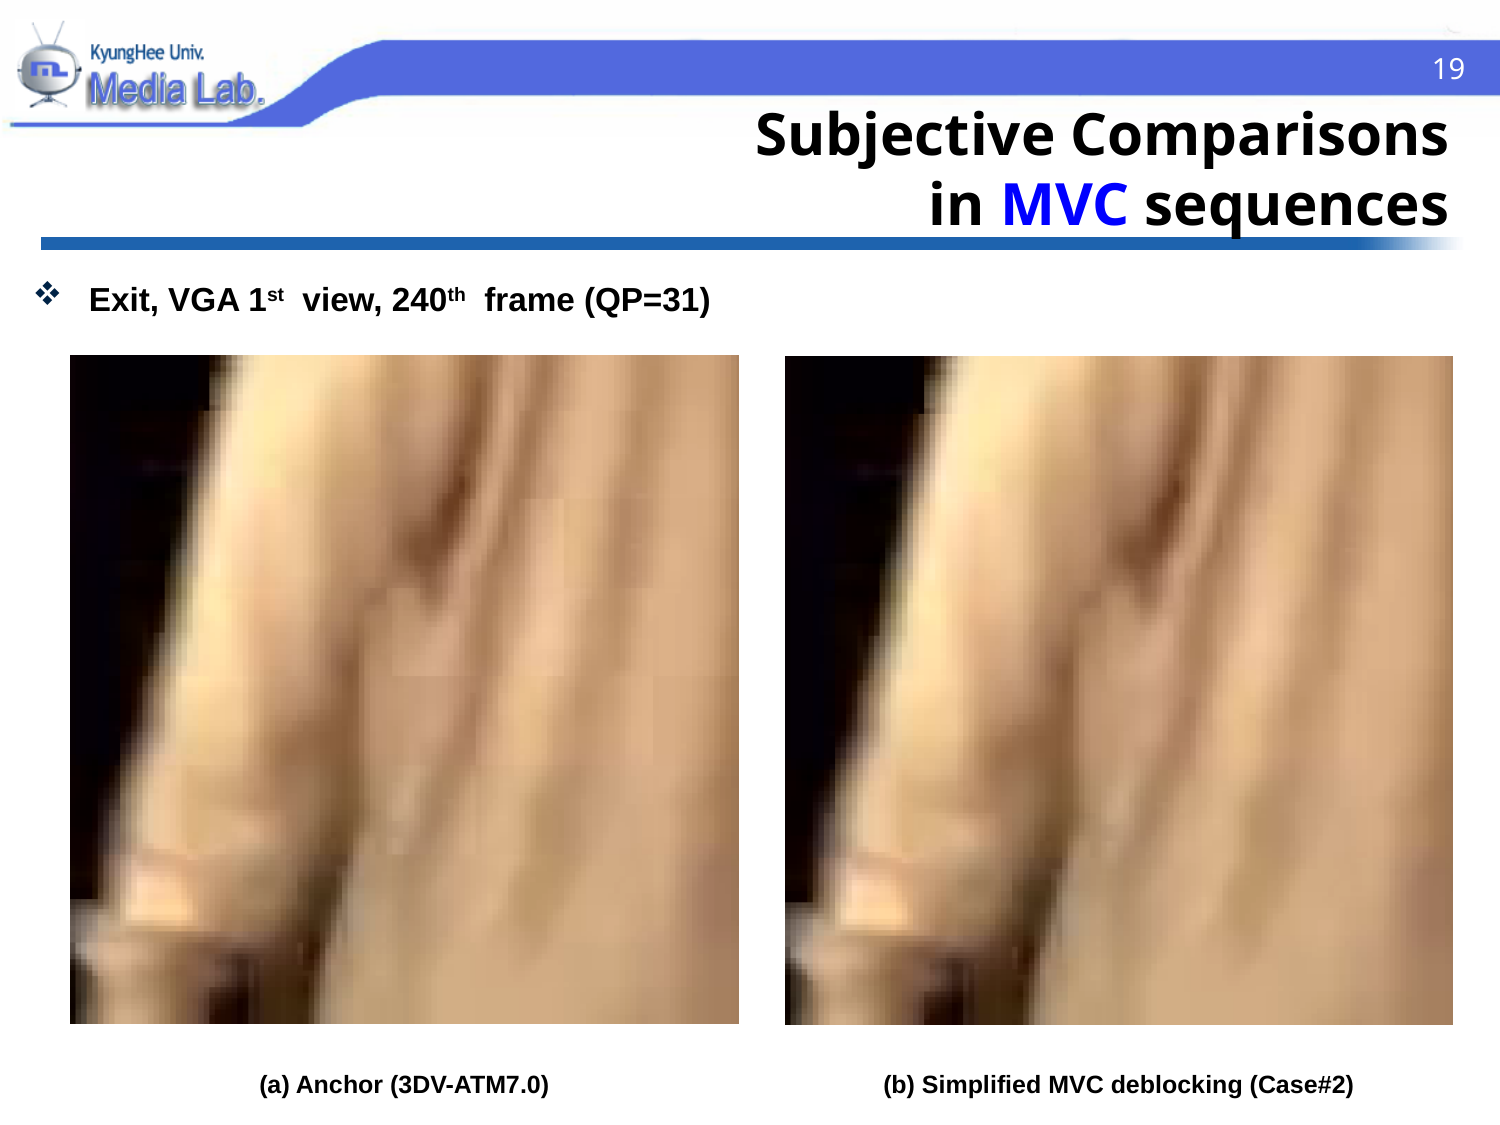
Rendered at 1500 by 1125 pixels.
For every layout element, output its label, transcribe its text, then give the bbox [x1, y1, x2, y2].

text_box (b) Simplified MVC deblocking (Case#2) [865, 1060, 1373, 1106]
picture [70, 355, 739, 1024]
slide_number 19 [1403, 42, 1481, 93]
picture [0, 0, 1500, 138]
picture [41, 237, 1500, 250]
picture [785, 356, 1453, 1025]
text_box (a) Anchor (3DV-ATM7.0) [119, 1060, 690, 1106]
list Exit, VGA 1st view, 240th frame (QP=31) [17, 262, 1483, 1107]
title Subjective Comparisons in MVC sequences [312, 101, 1465, 233]
